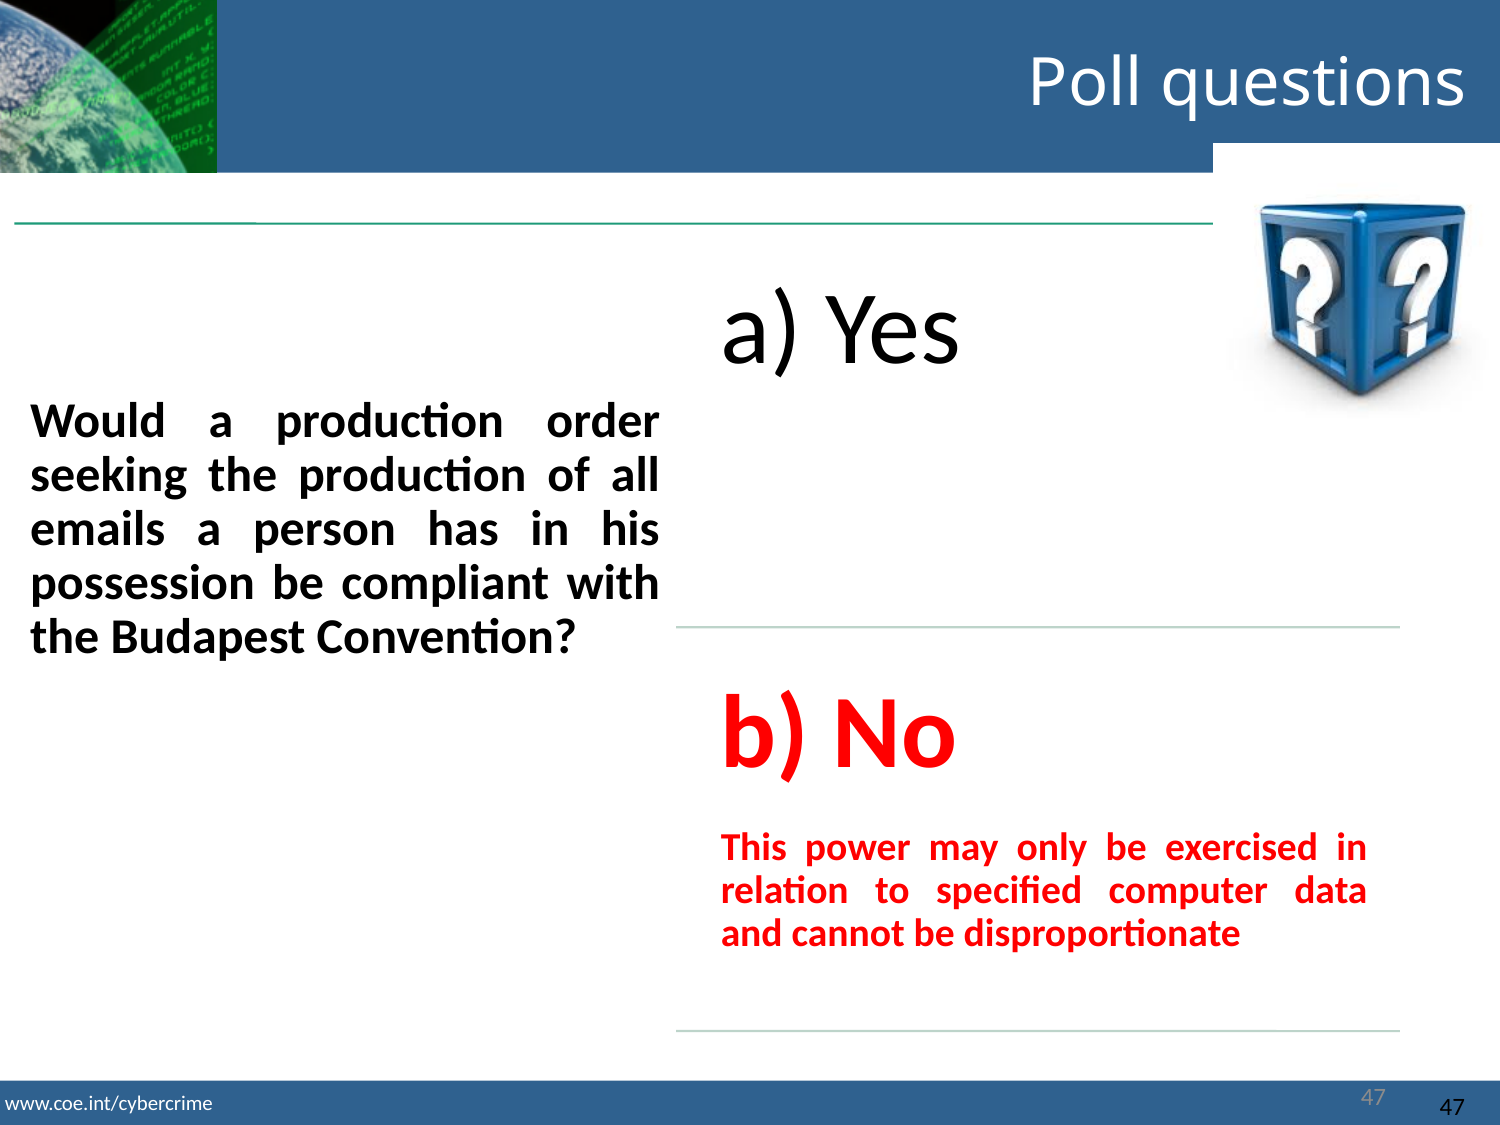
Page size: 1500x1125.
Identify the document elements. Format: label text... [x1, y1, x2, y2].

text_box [14, 223, 1402, 1053]
slide_number 47 [1051, 1065, 1402, 1125]
picture [0, 1, 217, 173]
text_box Poll questions [230, 31, 1483, 126]
picture [1213, 143, 1500, 434]
text_box 47 [1399, 1069, 1480, 1125]
